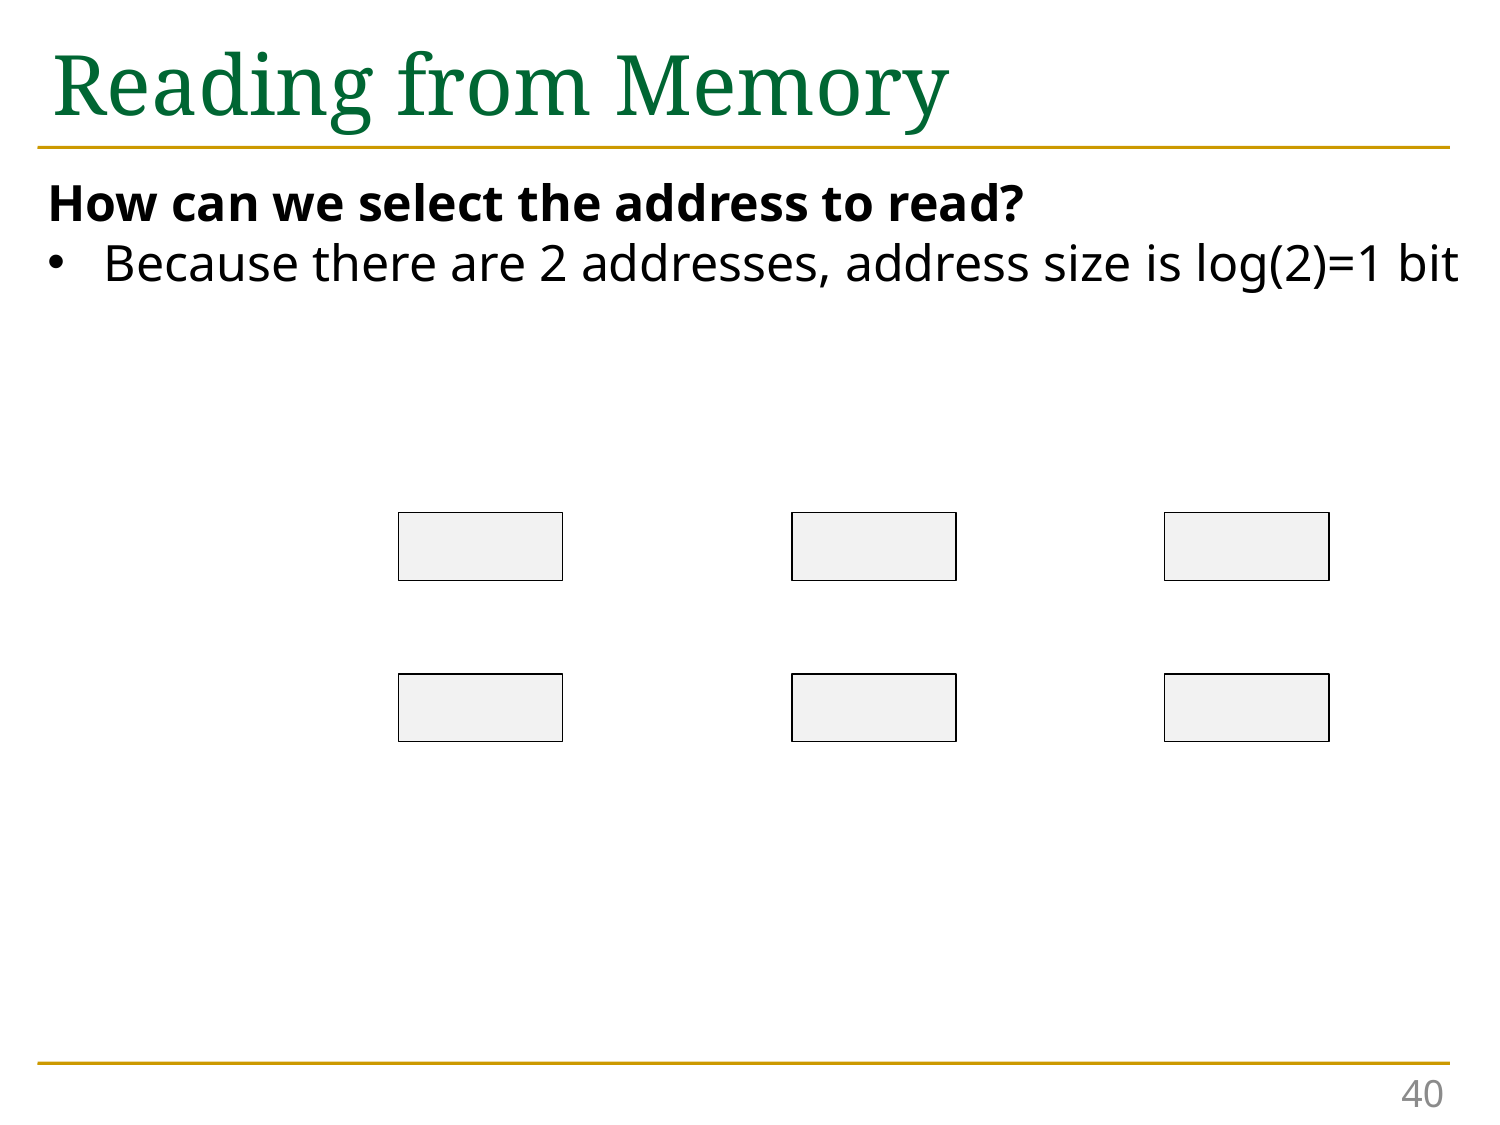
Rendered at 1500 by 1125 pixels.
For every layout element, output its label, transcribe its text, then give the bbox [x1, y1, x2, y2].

text_box [398, 673, 563, 742]
text_box [791, 673, 956, 742]
text_box [1164, 673, 1329, 742]
text_box [791, 512, 956, 581]
slide_number 40 [1121, 1066, 1460, 1125]
text_box [1164, 512, 1329, 581]
text_box [398, 512, 563, 581]
title Reading from Memory [37, 24, 1450, 163]
text_box How can we select the address to read? Because there are 2 addresses, address size is log(2)=1 bit [32, 163, 1475, 299]
